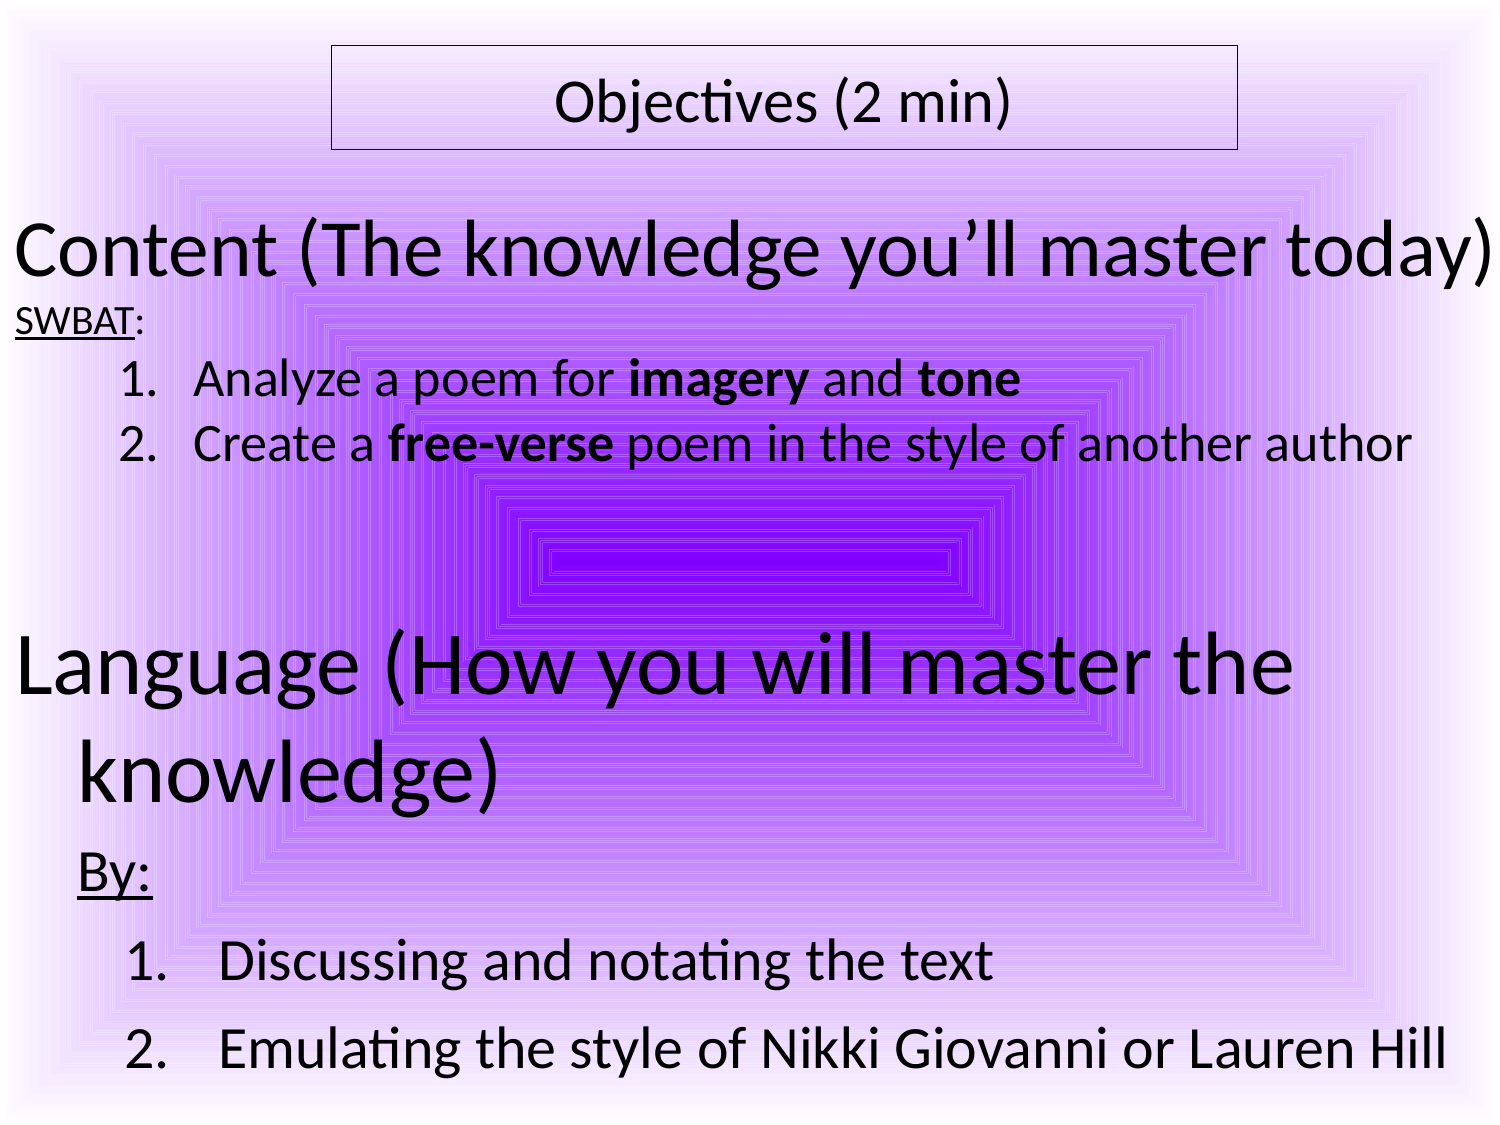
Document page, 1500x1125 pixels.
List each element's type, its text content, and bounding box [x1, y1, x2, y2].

list Language (How you will master the knowledge) By: Discussing and notating the text Emulating the style of Nikki Giovanni or Lauren Hill [0, 605, 1500, 1125]
text_box Content (The knowledge you’ll master today) SWBAT: Analyze a poem for imagery and tone Create a free-verse poem in the style of another author [0, 187, 1500, 605]
title Objectives (2 min) [331, 45, 1238, 150]
